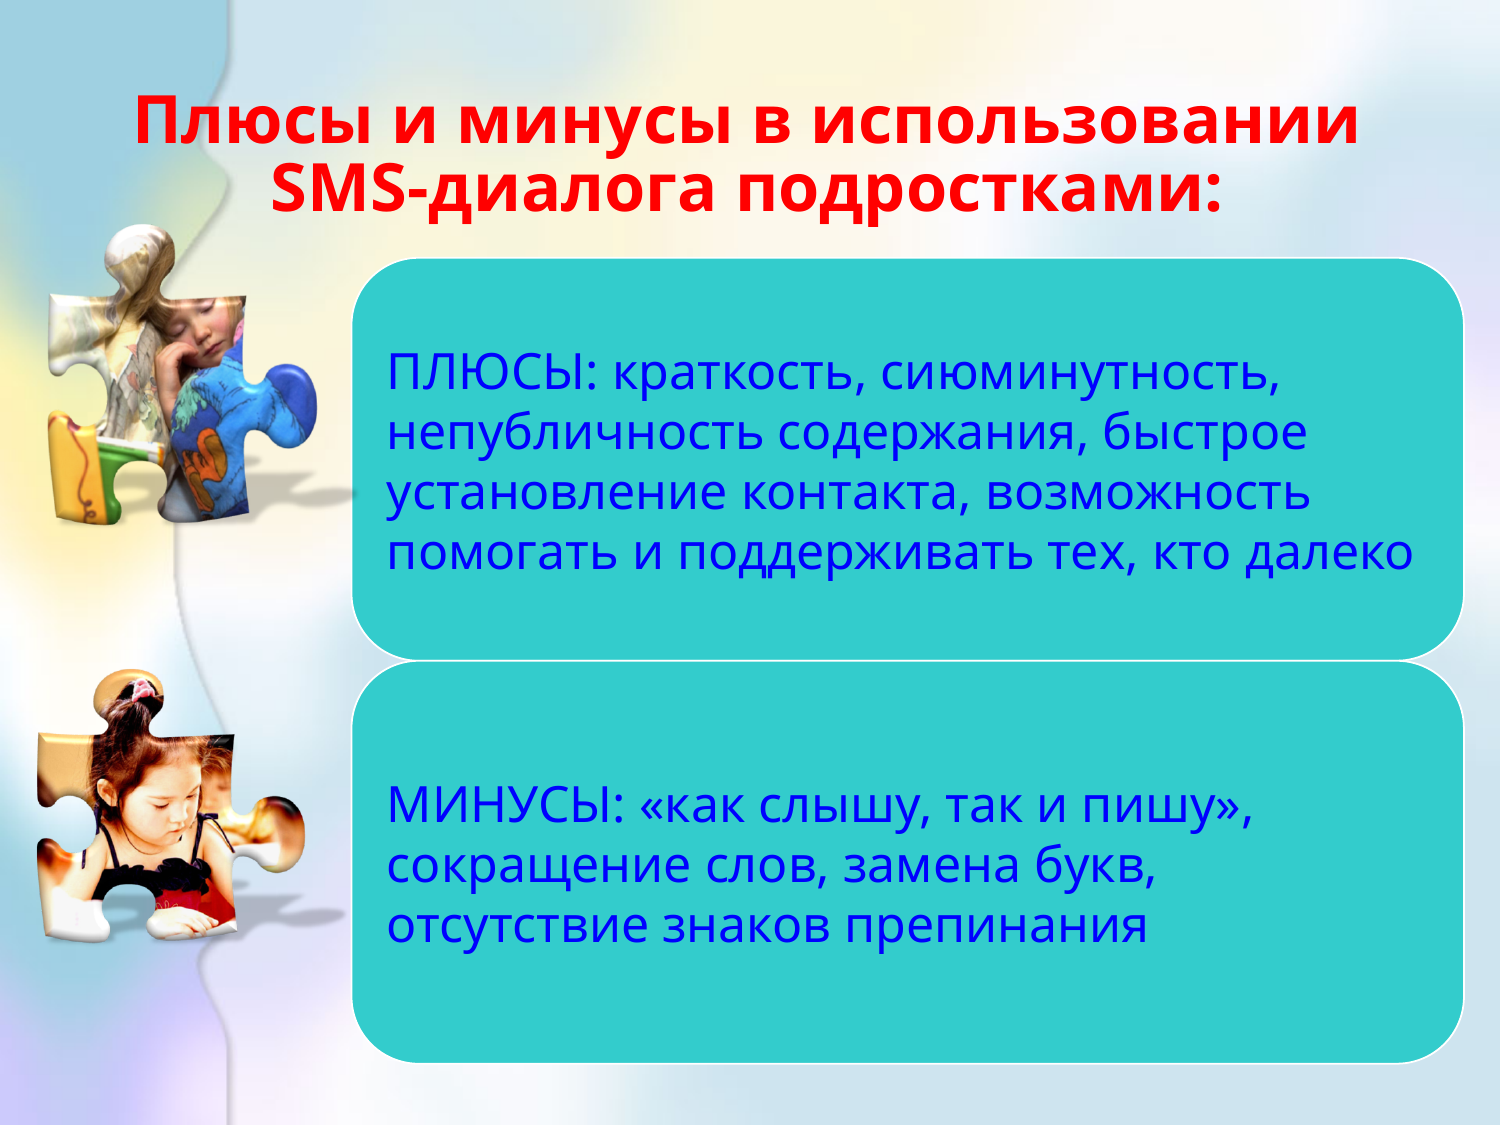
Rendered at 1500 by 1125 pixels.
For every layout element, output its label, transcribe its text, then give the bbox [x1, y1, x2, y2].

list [351, 257, 1465, 1064]
picture [0, 0, 1500, 1125]
title Плюсы и минусы в использовании SMS-диалога подростками: [81, 81, 1413, 235]
